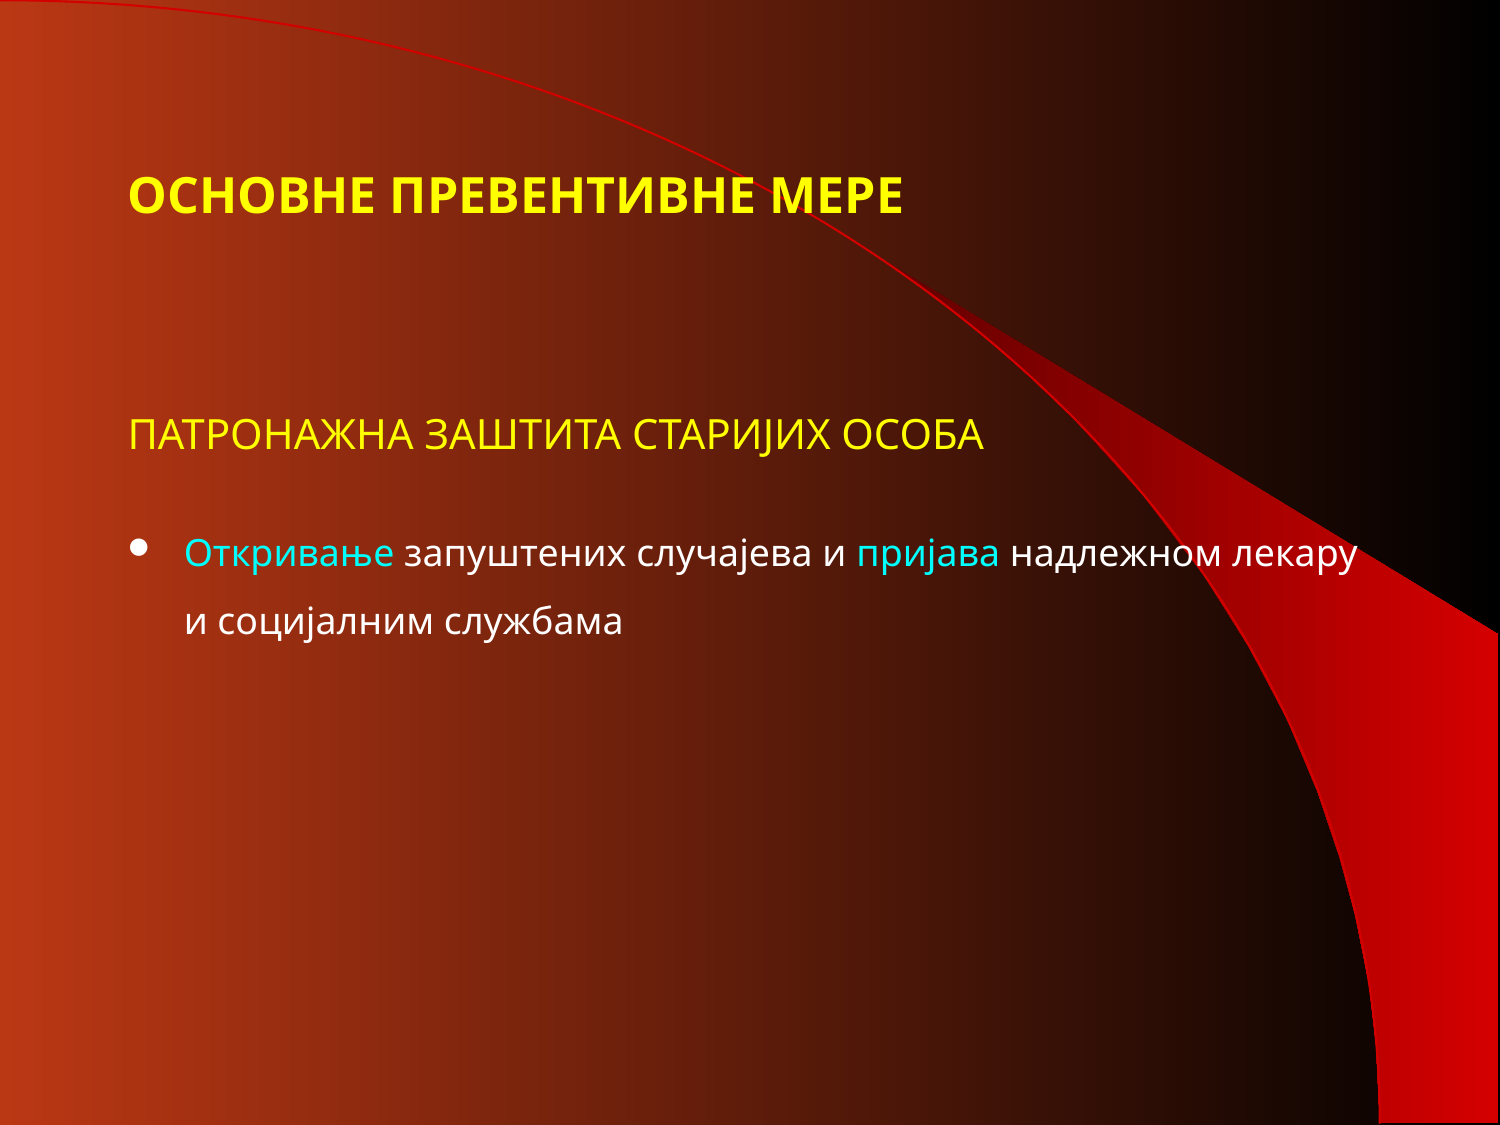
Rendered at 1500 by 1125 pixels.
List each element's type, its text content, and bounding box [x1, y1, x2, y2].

title ОСНОВНЕ ПРЕВЕНТИВНЕ МЕРЕ [112, 99, 1388, 288]
list ПАТРОНАЖНА ЗАШТИТА СТАРИЈИХ ОСОБА Откривање запуштених случајева и пријава надлежном лекару и социјалним службама [112, 399, 1388, 1075]
